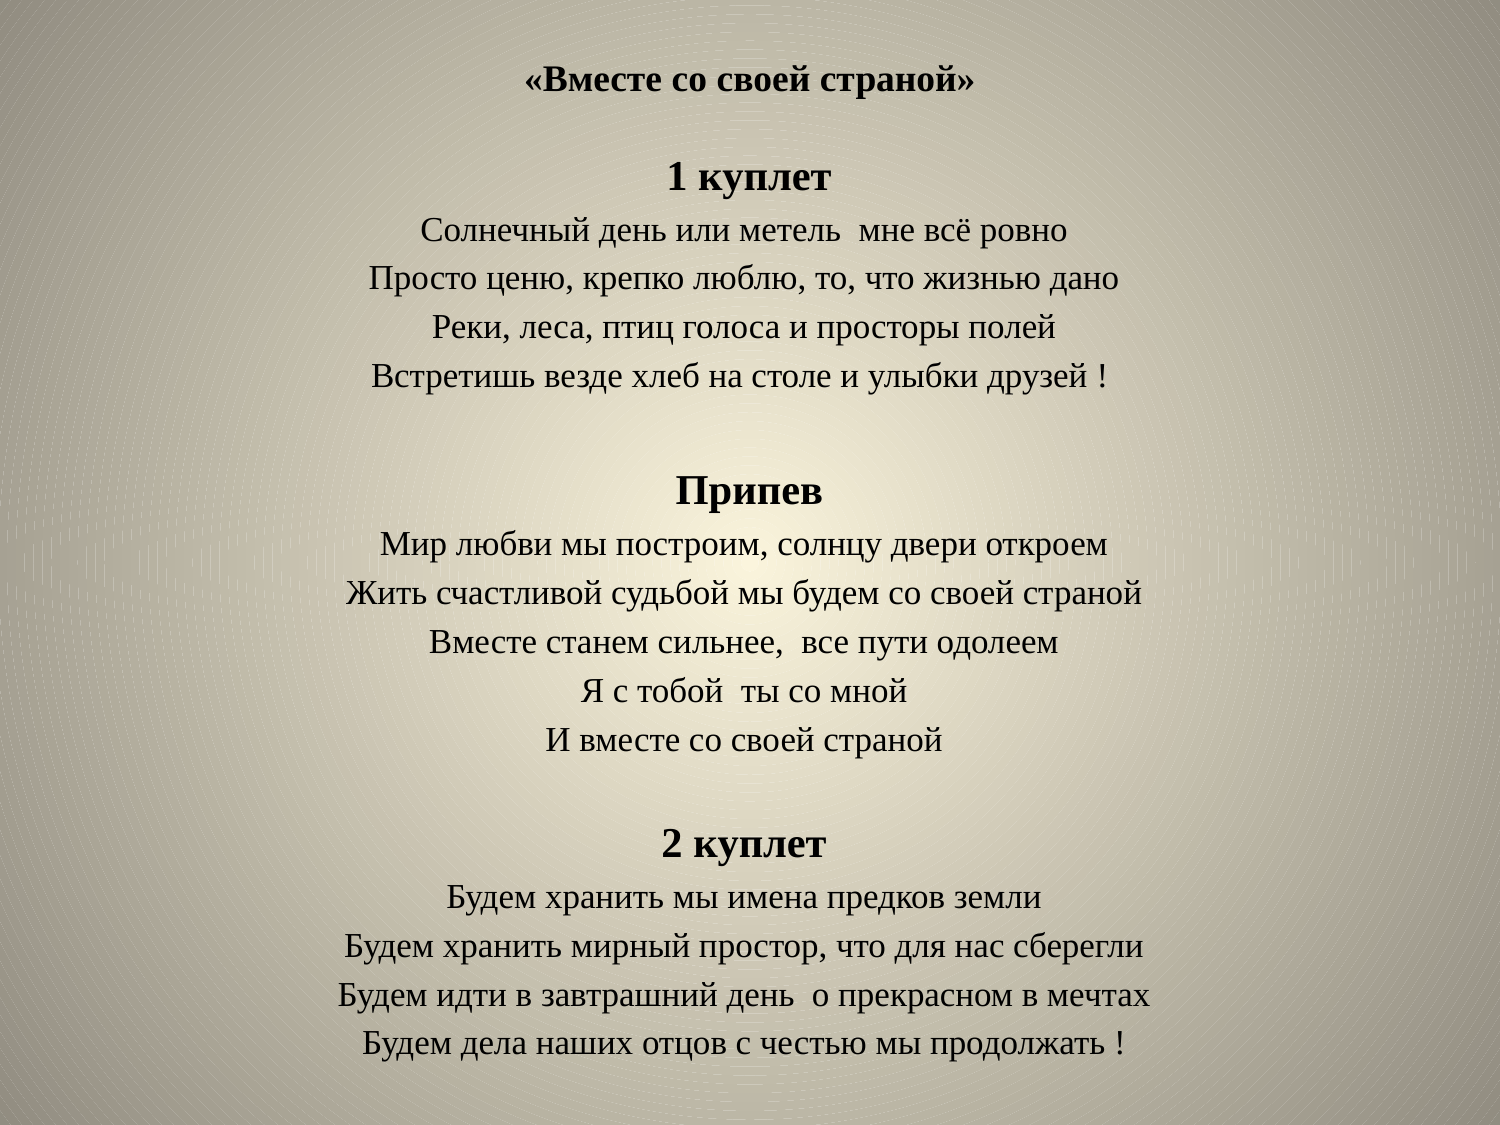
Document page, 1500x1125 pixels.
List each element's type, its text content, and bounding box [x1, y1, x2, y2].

title «Вместе со своей страной» [75, 45, 1425, 140]
list 1 куплет Солнечный день или метель мне всё ровно Просто ценю, крепко люблю, то, что жизнью дано Реки, леса, птиц голоса и просторы полей Встретишь везде хлеб на столе и улыбки друзей ! Припев Мир любви мы построим, солнцу двери откроем Жить счастливой судьбой мы будем со своей страной Вместе станем сильнее, все пути одолеем Я с тобой ты со мной И вместе со своей страной 2 куплет Будем хранить мы имена предков земли Будем хранить мирный простор, что для нас сберегли Будем идти в завтрашний день о прекрасном в мечтах Будем дела наших отцов с честью мы продолжать ! [35, 140, 1454, 1090]
